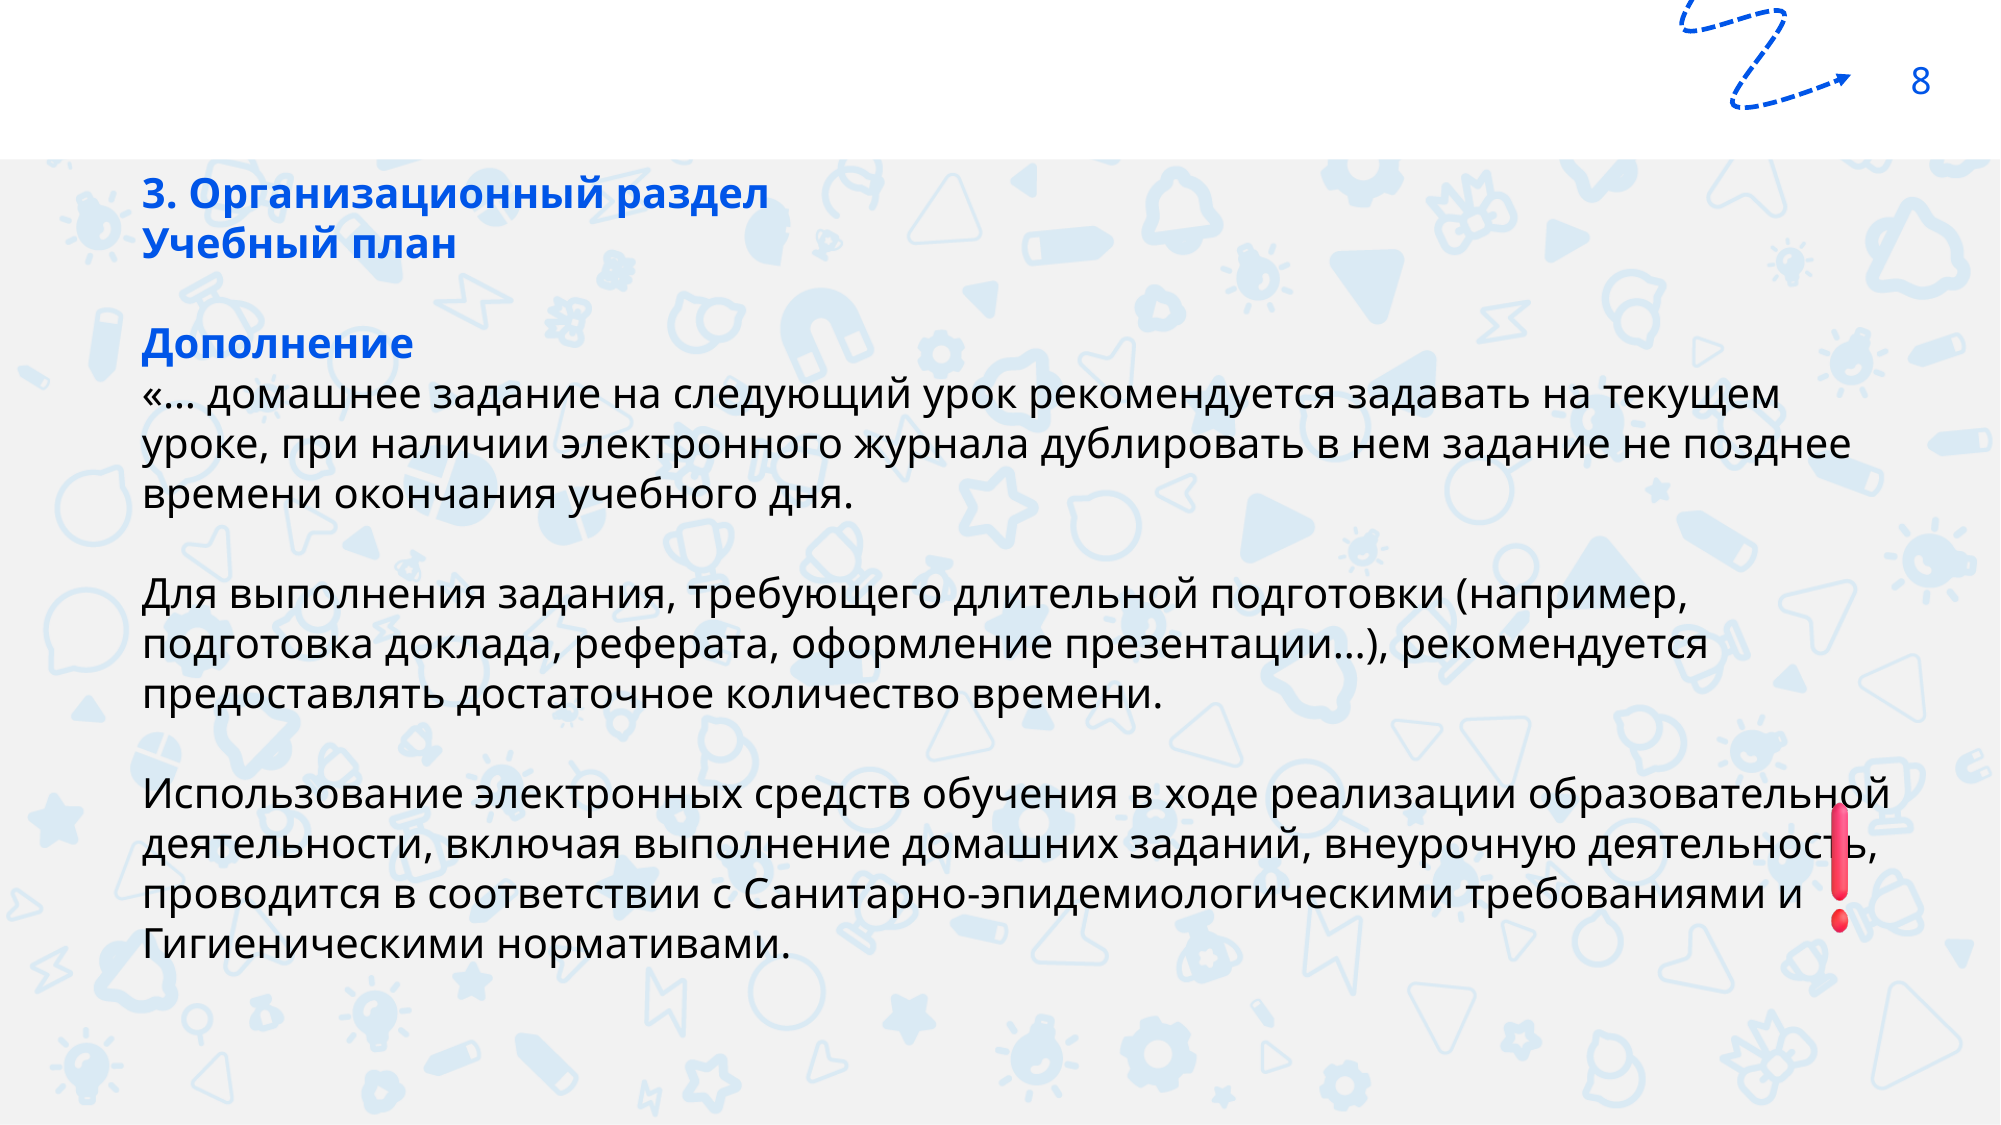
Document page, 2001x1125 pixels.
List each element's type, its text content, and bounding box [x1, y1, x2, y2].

text_box 3. Организационный раздел Учебный план Дополнение «… домашнее задание на следующий урок рекомендуется задавать на текущем уроке, при наличии электронного журнала дублировать в нем задание не позднее времени окончания учебного дня. Для выполнения задания, требующего длительной подготовки (например, подготовка доклада, реферата, оформление презентации…), рекомендуется предоставлять достаточное количество времени. Использование электронных средств обучения в ходе реализации образовательной деятельности, включая выполнение домашних заданий, внеурочную деятельность, проводится в соответствии с Санитарно-эпидемиологическими требованиями и Гигиеническими нормативами. [127, 160, 1922, 1020]
picture [1786, 793, 1894, 943]
picture [0, 0, 2001, 1125]
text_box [0, 0, 2000, 160]
